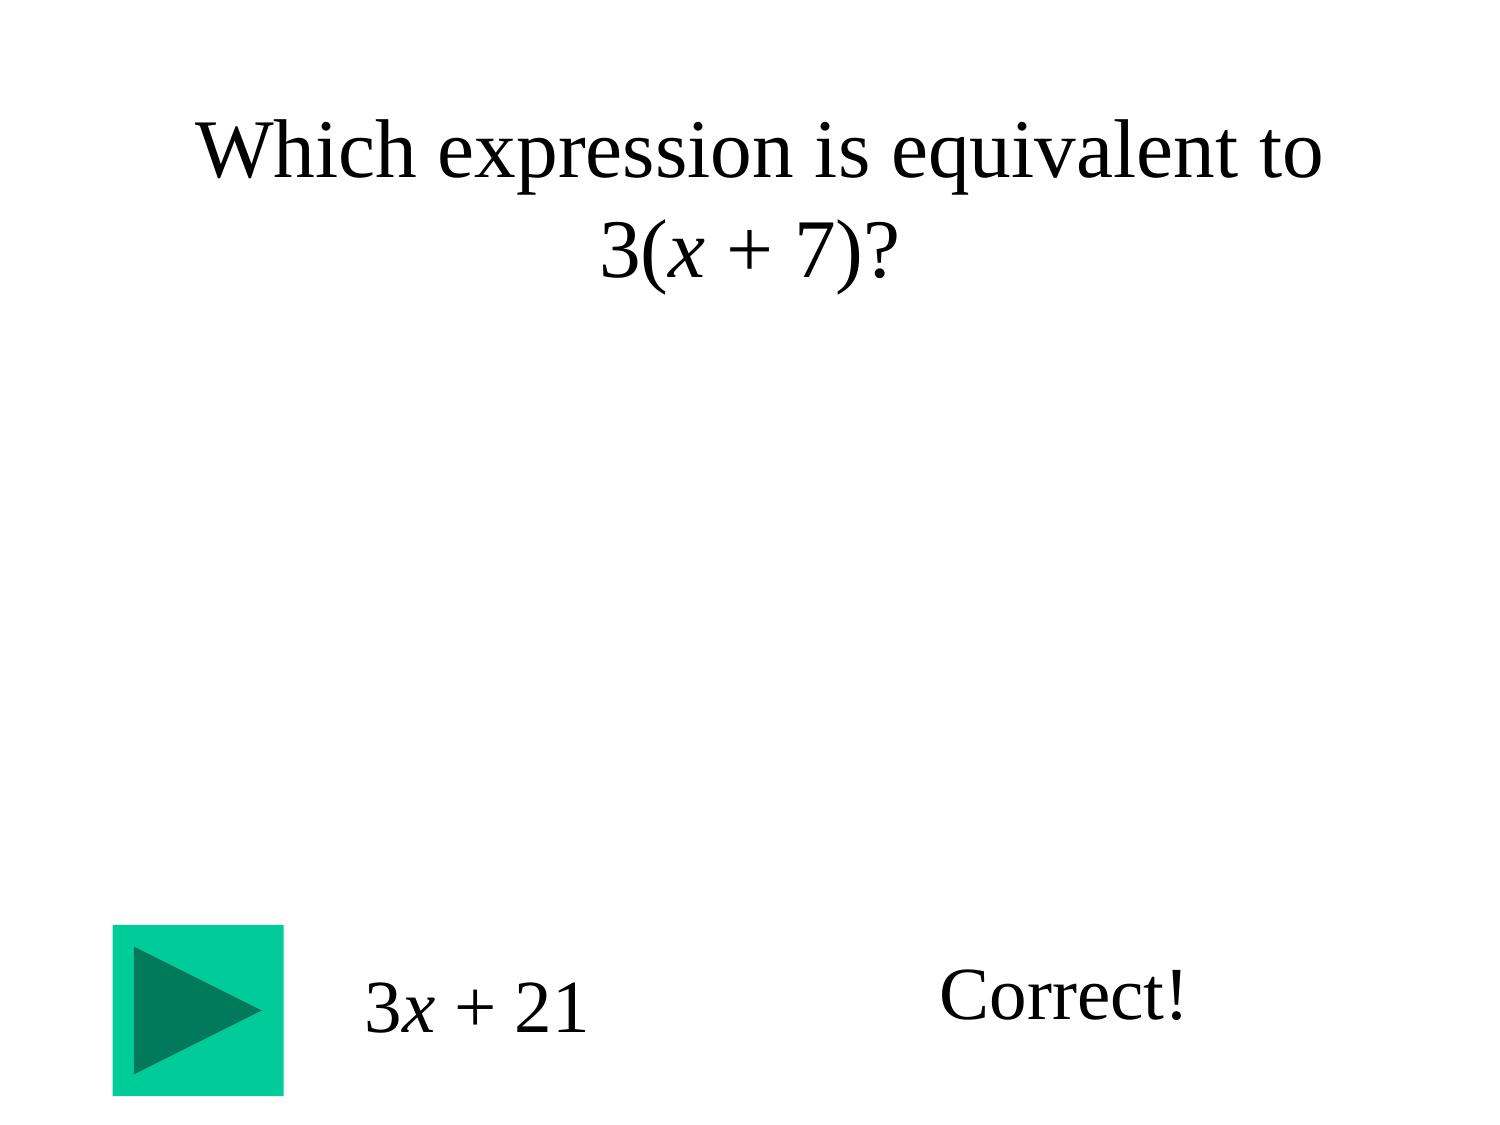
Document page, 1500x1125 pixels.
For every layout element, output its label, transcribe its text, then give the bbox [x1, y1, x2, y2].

text_box Correct! [924, 937, 1338, 1043]
text_box [112, 924, 284, 1097]
text_box Which expression is equivalent to 3(x + 7)? [112, 99, 1388, 288]
text_box 3x + 21 [349, 949, 963, 1055]
